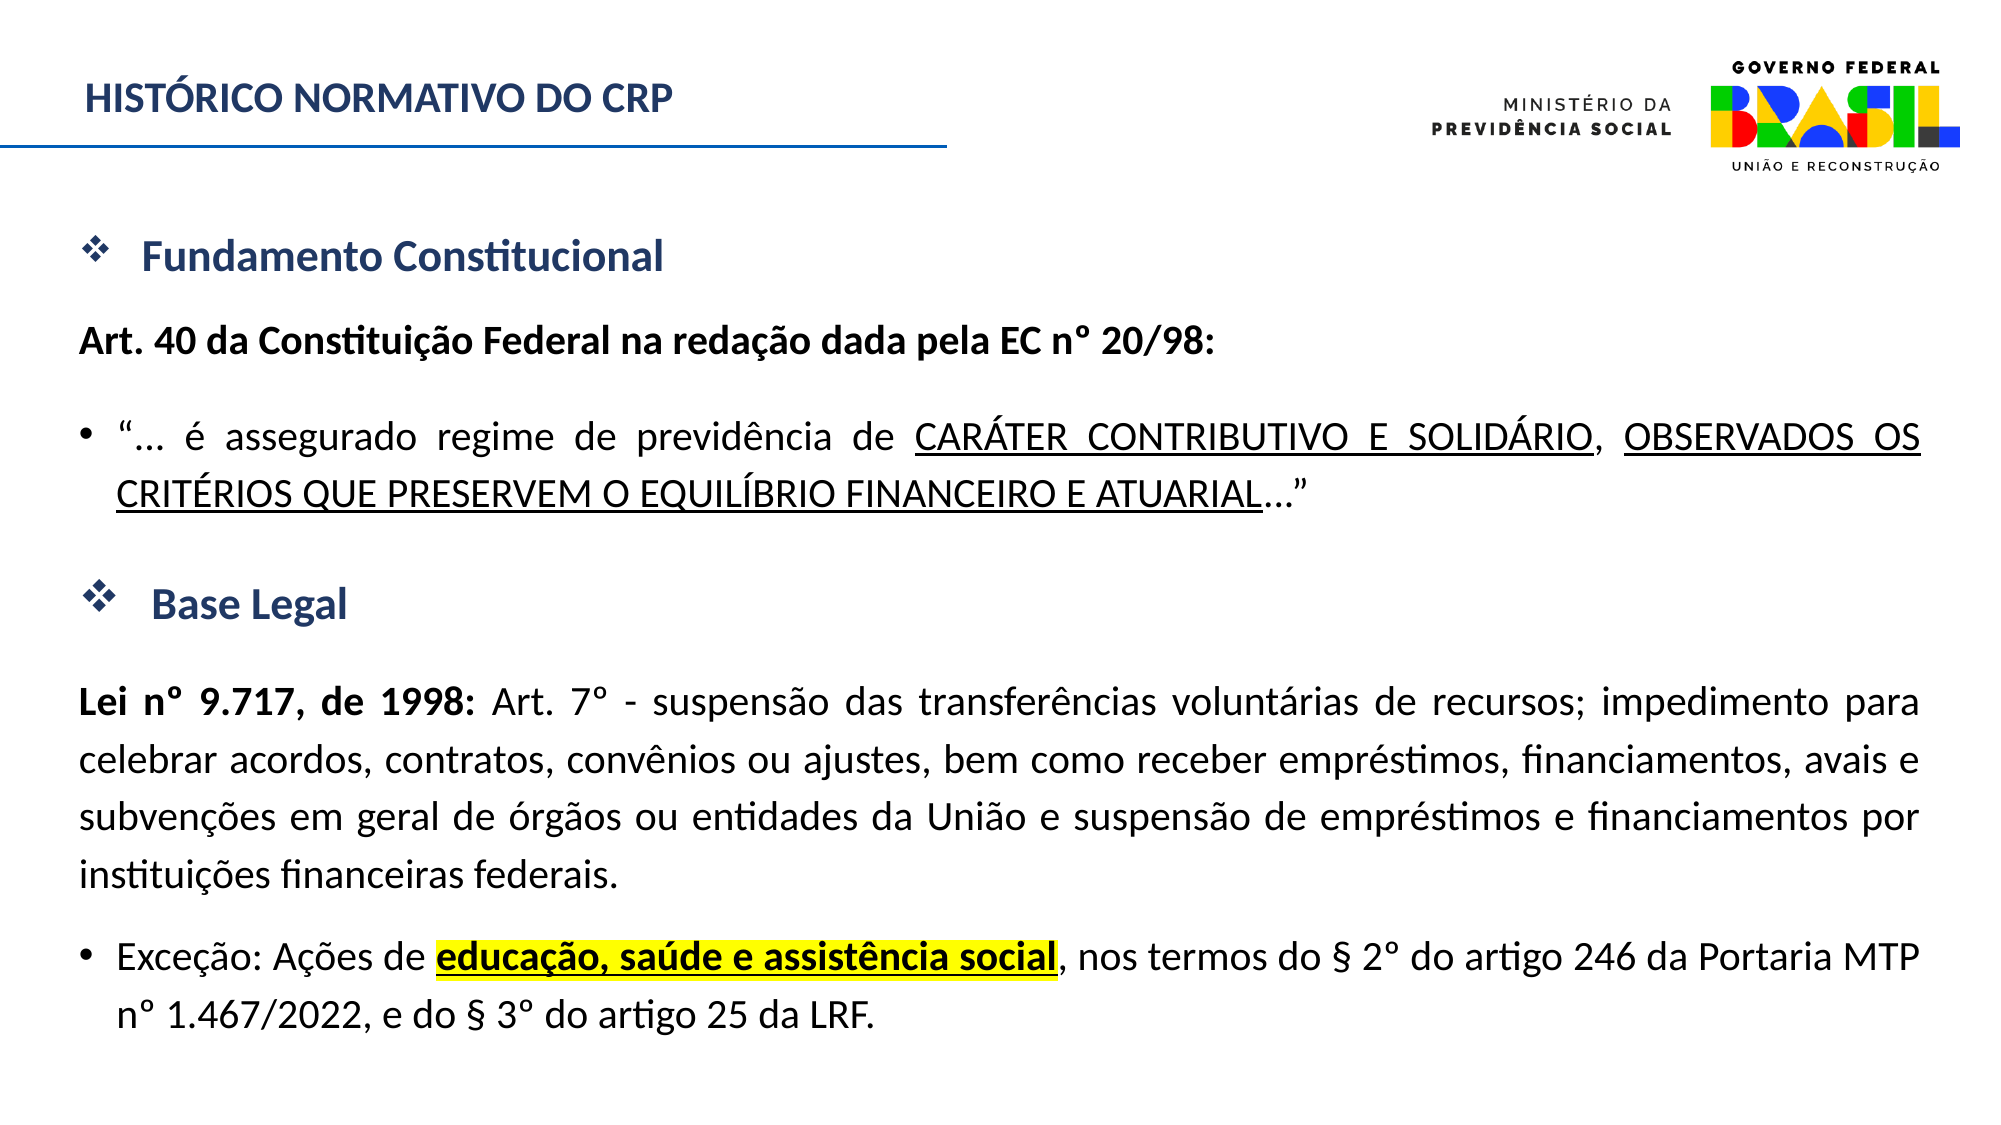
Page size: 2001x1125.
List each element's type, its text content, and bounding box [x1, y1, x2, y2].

list Fundamento Constitucional Art. 40 da Constituição Federal na redação dada pela EC nº 20/98: “... é assegurado regime de previdência de CARÁTER CONTRIBUTIVO E SOLIDÁRIO, OBSERVADOS OS CRITÉRIOS QUE PRESERVEM O EQUILÍBRIO FINANCEIRO E ATUARIAL...” Base Legal Lei nº 9.717, de 1998: Art. 7º - suspensão das transferências voluntárias de recursos; impedimento para celebrar acordos, contratos, convênios ou ajustes, bem como receber empréstimos, financiamentos, avais e subvenções em geral de órgãos ou entidades da União e suspensão de empréstimos e financiamentos por instituições financeiras federais. Exceção: Ações de educação, saúde e assistência social, nos termos do § 2º do artigo 246 da Portaria MTP nº 1.467/2022, e do § 3º do artigo 25 da LRF. [63, 210, 1937, 874]
text_box HISTÓRICO normativo DO CRP [0, 35, 795, 145]
picture [1431, 61, 1960, 173]
